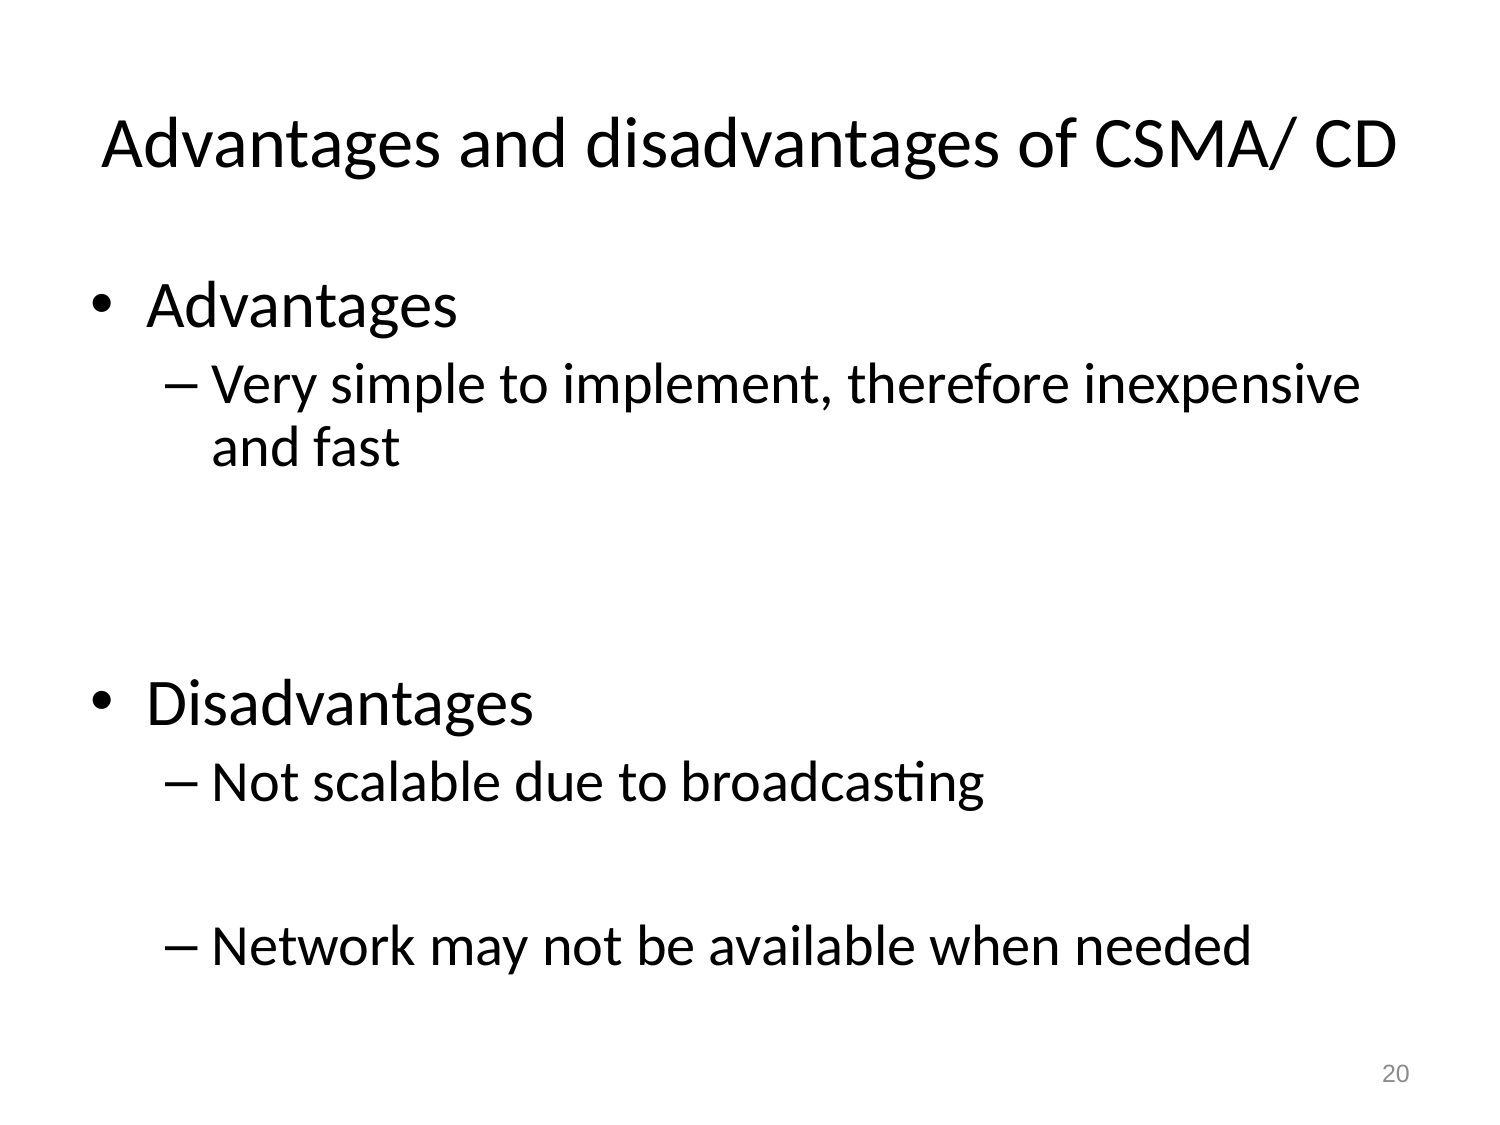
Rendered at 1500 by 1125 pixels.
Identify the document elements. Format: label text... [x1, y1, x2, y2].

slide_number 20 [1074, 1042, 1425, 1103]
list Advantages Very simple to implement, therefore inexpensive and fast Disadvantages Not scalable due to broadcasting Network may not be available when needed [74, 262, 1426, 1006]
title Advantages and disadvantages of CSMA/ CD [74, 44, 1426, 233]
